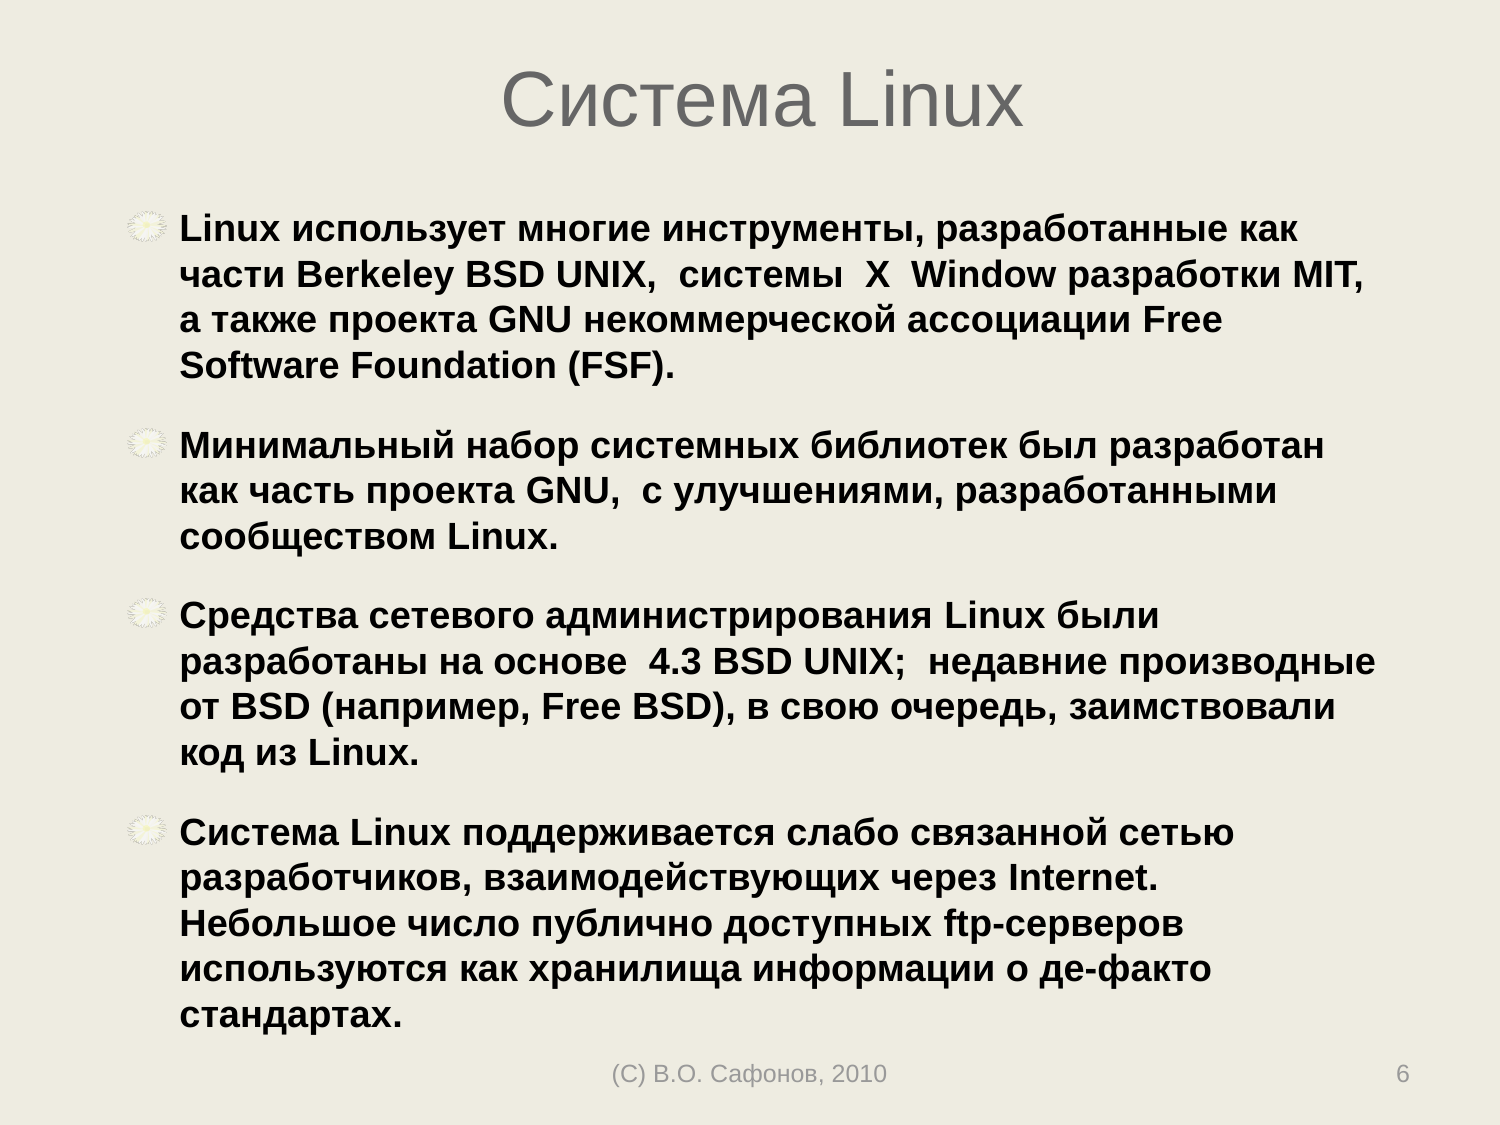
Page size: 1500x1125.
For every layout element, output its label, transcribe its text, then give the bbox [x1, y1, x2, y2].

picture [127, 815, 167, 845]
picture [127, 598, 167, 628]
title Система Linux [74, 39, 1451, 150]
list Linux использует многие инструменты, разработанные как части Berkeley BSD UNIX, системы X Window разработки MIT, а также проекта GNU некоммерческой ассоциации Free Software Foundation (FSF). Минимальный набор системных библиотек был разработан как часть проекта GNU, с улучшениями, разработанными сообществом Linux. Средства сетевого администрирования Linux были разработаны на основе 4.3 BSD UNIX; недавние производные от BSD (например, Free BSD), в свою очередь, заимствовали код из Linux. Система Linux поддерживается слабо связанной сетью разработчиков, взаимодействующих через Internet. Небольшое число публично доступных ftp-серверов используются как хранилища информации о де-факто стандартах. [112, 196, 1400, 1047]
picture [127, 211, 167, 242]
footer (C) В.О. Сафонов, 2010 [512, 1047, 988, 1103]
slide_number 6 [1074, 1042, 1425, 1103]
picture [127, 428, 167, 458]
